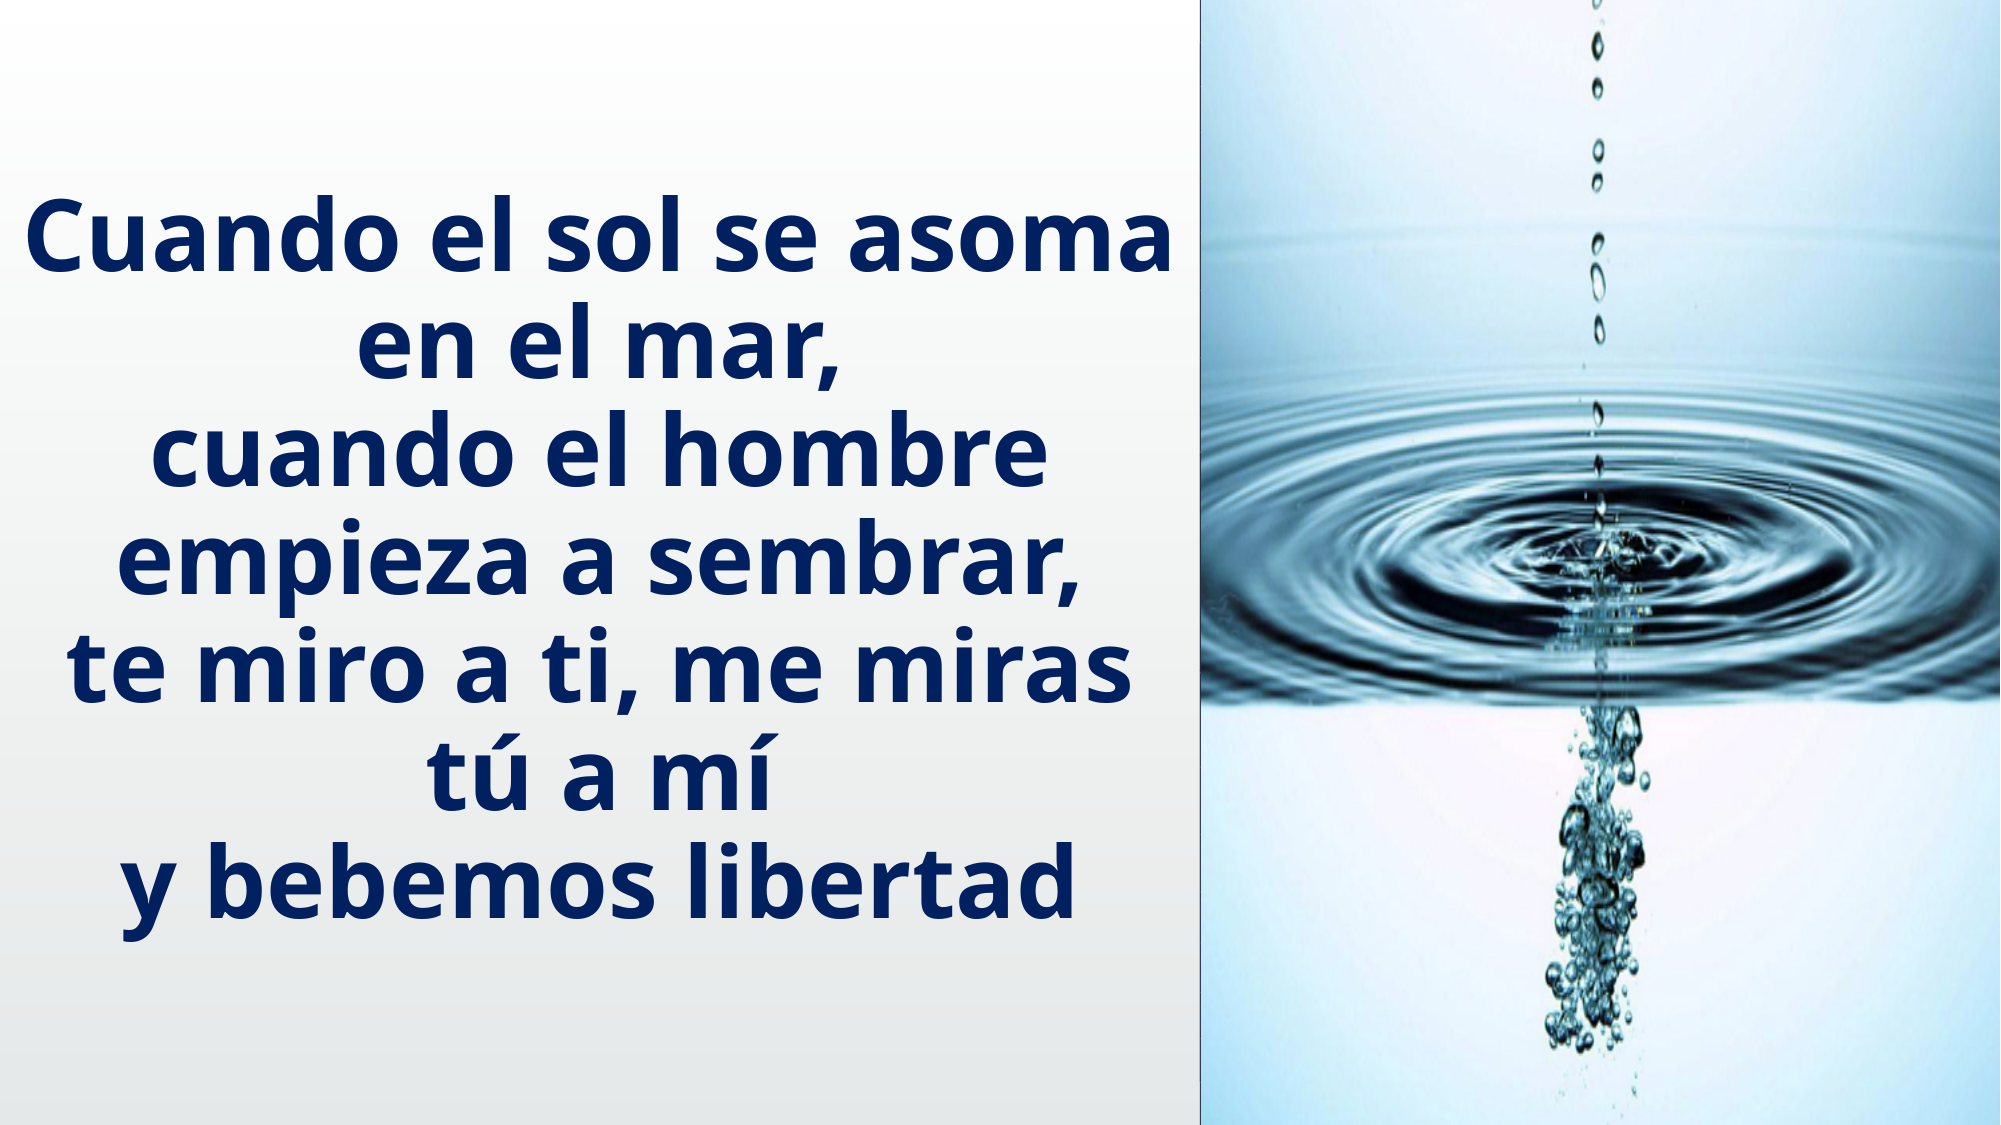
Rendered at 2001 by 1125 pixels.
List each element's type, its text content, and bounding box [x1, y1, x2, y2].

title Cuando el sol se asoma en el mar, cuando el hombre empieza a sembrar, te miro a ti, me miras tú a mí y bebemos libertad [0, 0, 1200, 1125]
picture [1200, 0, 2000, 1125]
